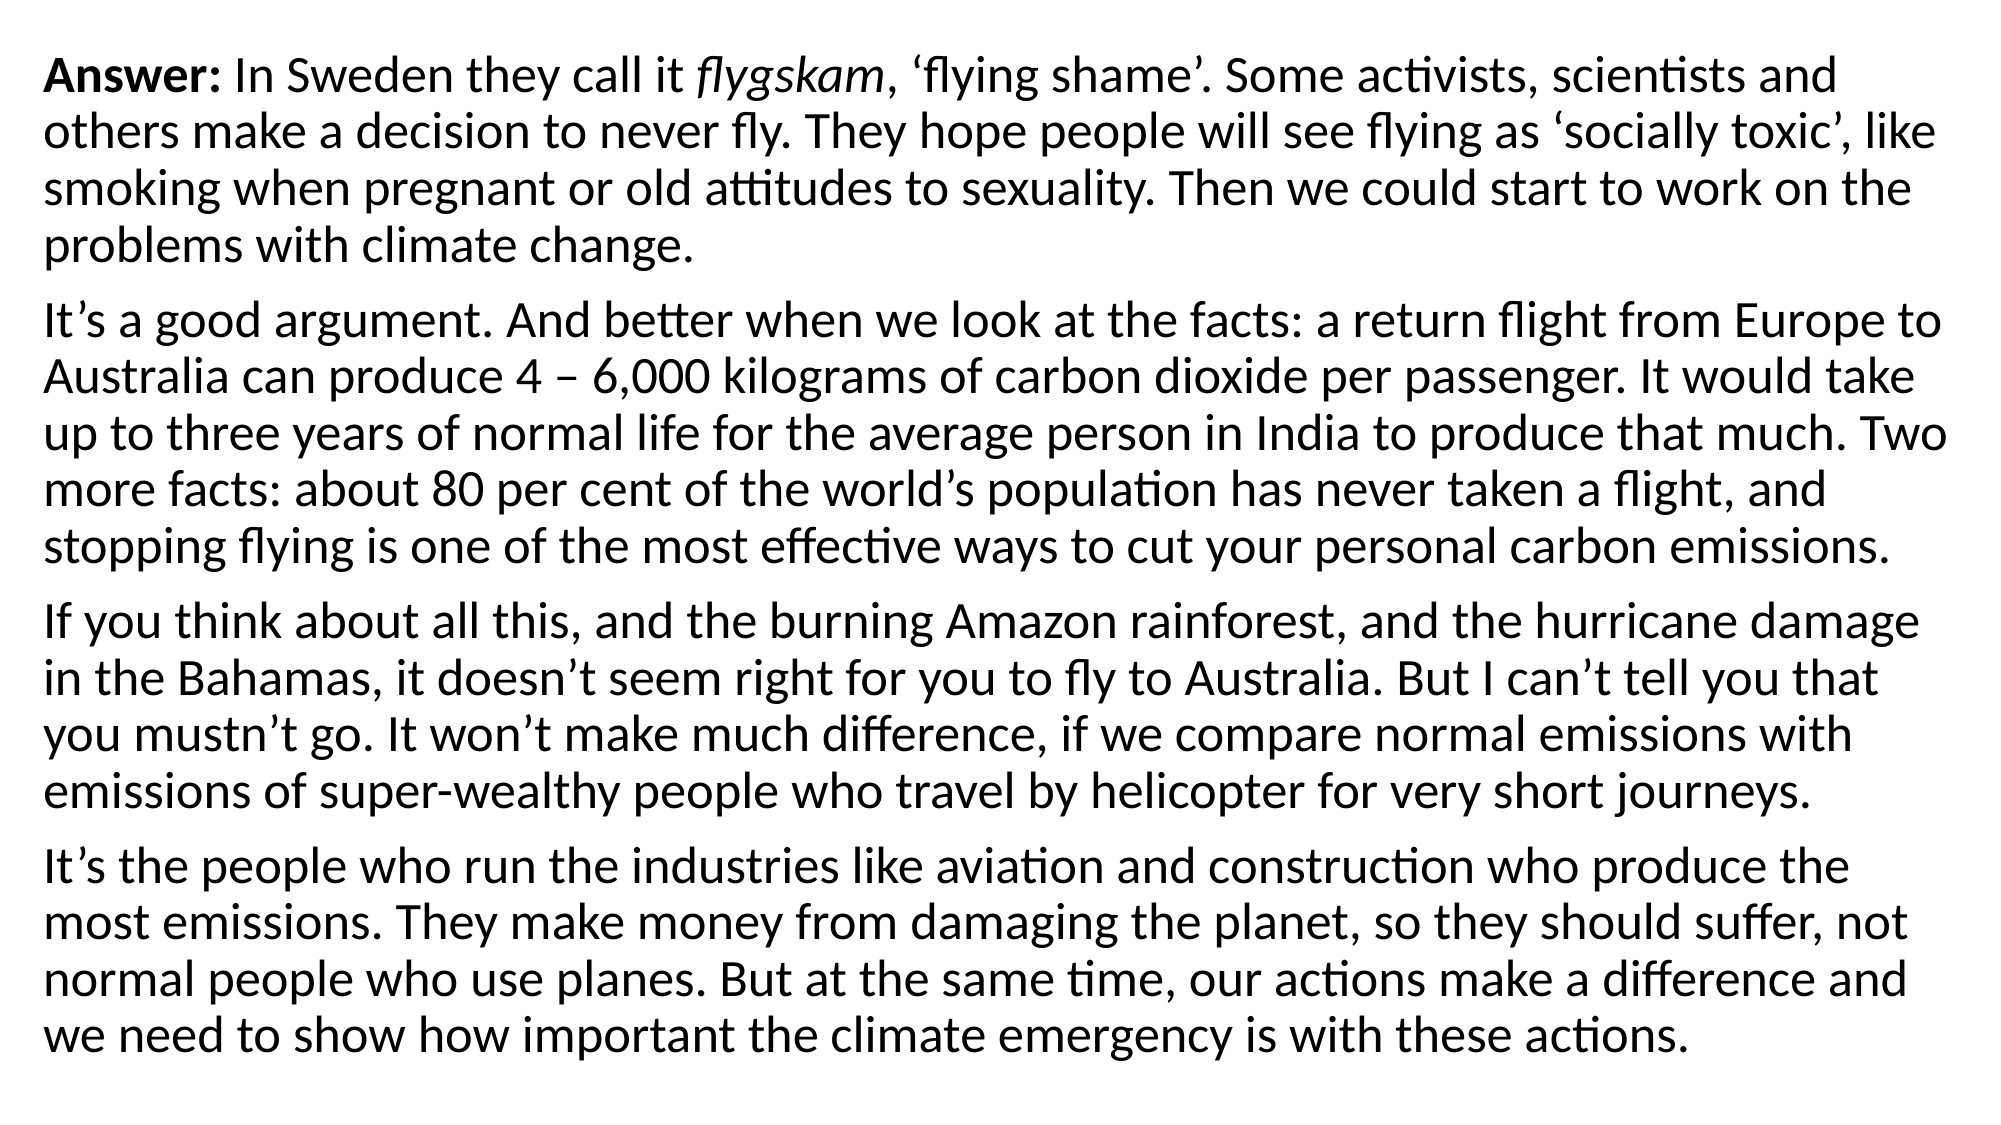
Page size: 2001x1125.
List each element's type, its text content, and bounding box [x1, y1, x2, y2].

list Answer: In Sweden they call it flygskam, ‘flying shame’. Some activists, scientists and others make a decision to never fly. They hope people will see flying as ‘socially toxic’, like smoking when pregnant or old attitudes to sexuality. Then we could start to work on the problems with climate change. It’s a good argument. And better when we look at the facts: a return flight from Europe to Australia can produce 4 – 6,000 kilograms of carbon dioxide per passenger. It would take up to three years of normal life for the average person in India to produce that much. Two more facts: about 80 per cent of the world’s population has never taken a flight, and stopping flying is one of the most effective ways to cut your personal carbon emissions. If you think about all this, and the burning Amazon rainforest, and the hurricane damage in the Bahamas, it doesn’t seem right for you to fly to Australia. But I can’t tell you that you mustn’t go. It won’t make much difference, if we compare normal emissions with emissions of super-wealthy people who travel by helicopter for very short journeys. It’s the people who run the industries like aviation and construction who produce the most emissions. They make money from damaging the planet, so they should suffer, not normal people who use planes. But at the same time, our actions make a difference and we need to show how important the climate emergency is with these actions. [28, 39, 1974, 1093]
